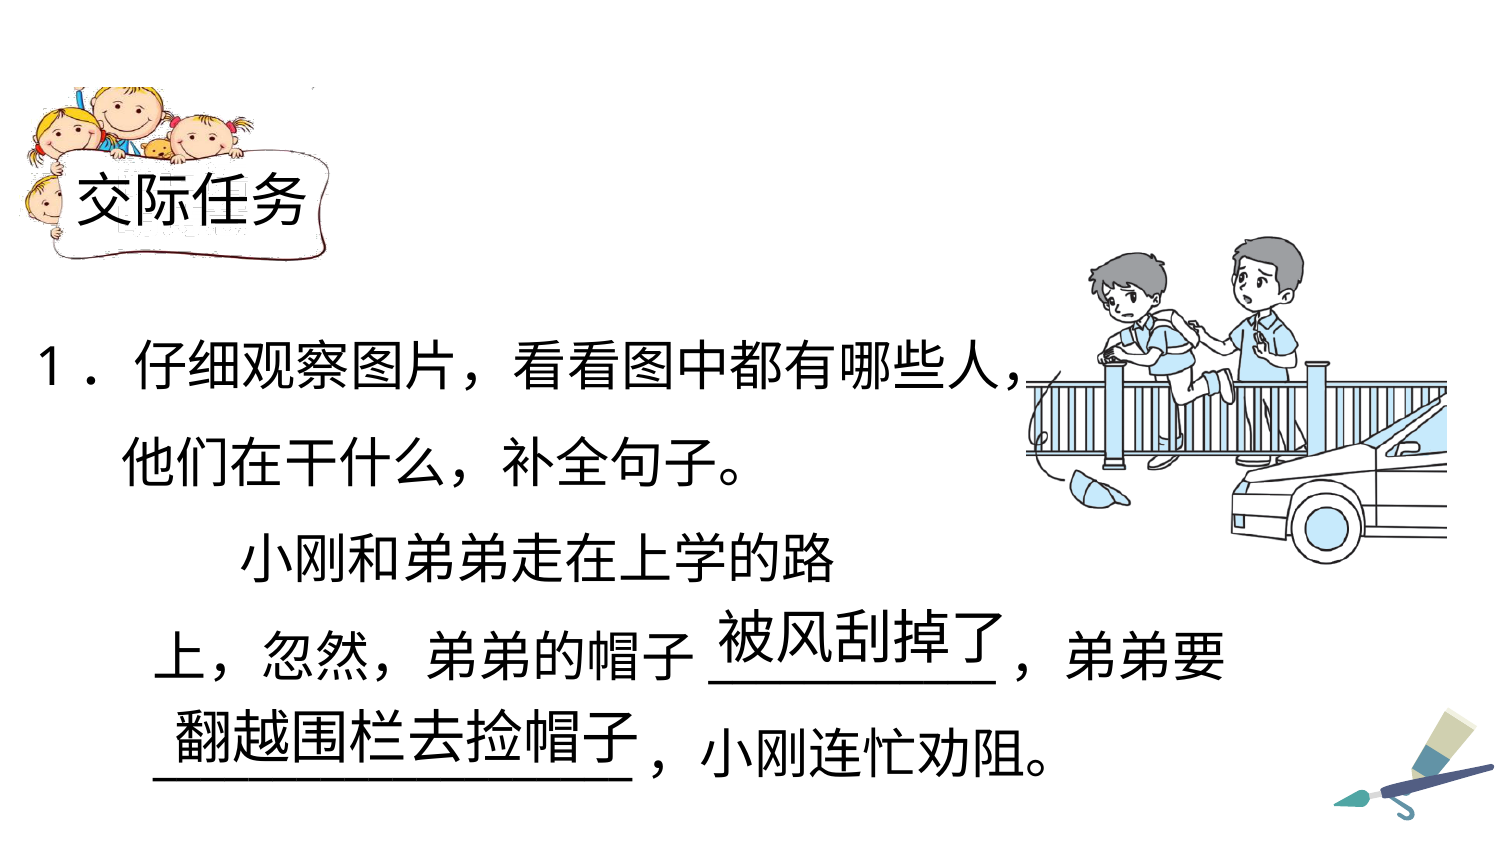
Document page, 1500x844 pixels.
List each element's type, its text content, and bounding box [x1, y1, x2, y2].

picture [1011, 227, 1467, 572]
text_box 1．仔细观察图片，看看图中都有哪些人， 他们在干什么，补全句子。 [35, 298, 1164, 844]
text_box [1358, 708, 1481, 844]
text_box 翻越围栏去捡帽子 [159, 693, 781, 778]
picture [6, 87, 344, 266]
text_box 小刚和弟弟走在上学的路 上，忽然，弟弟的帽子____________，弟弟要____________________，小刚连忙劝阻。 [82, 492, 1420, 750]
text_box 被风刮掉了 [702, 592, 1024, 678]
